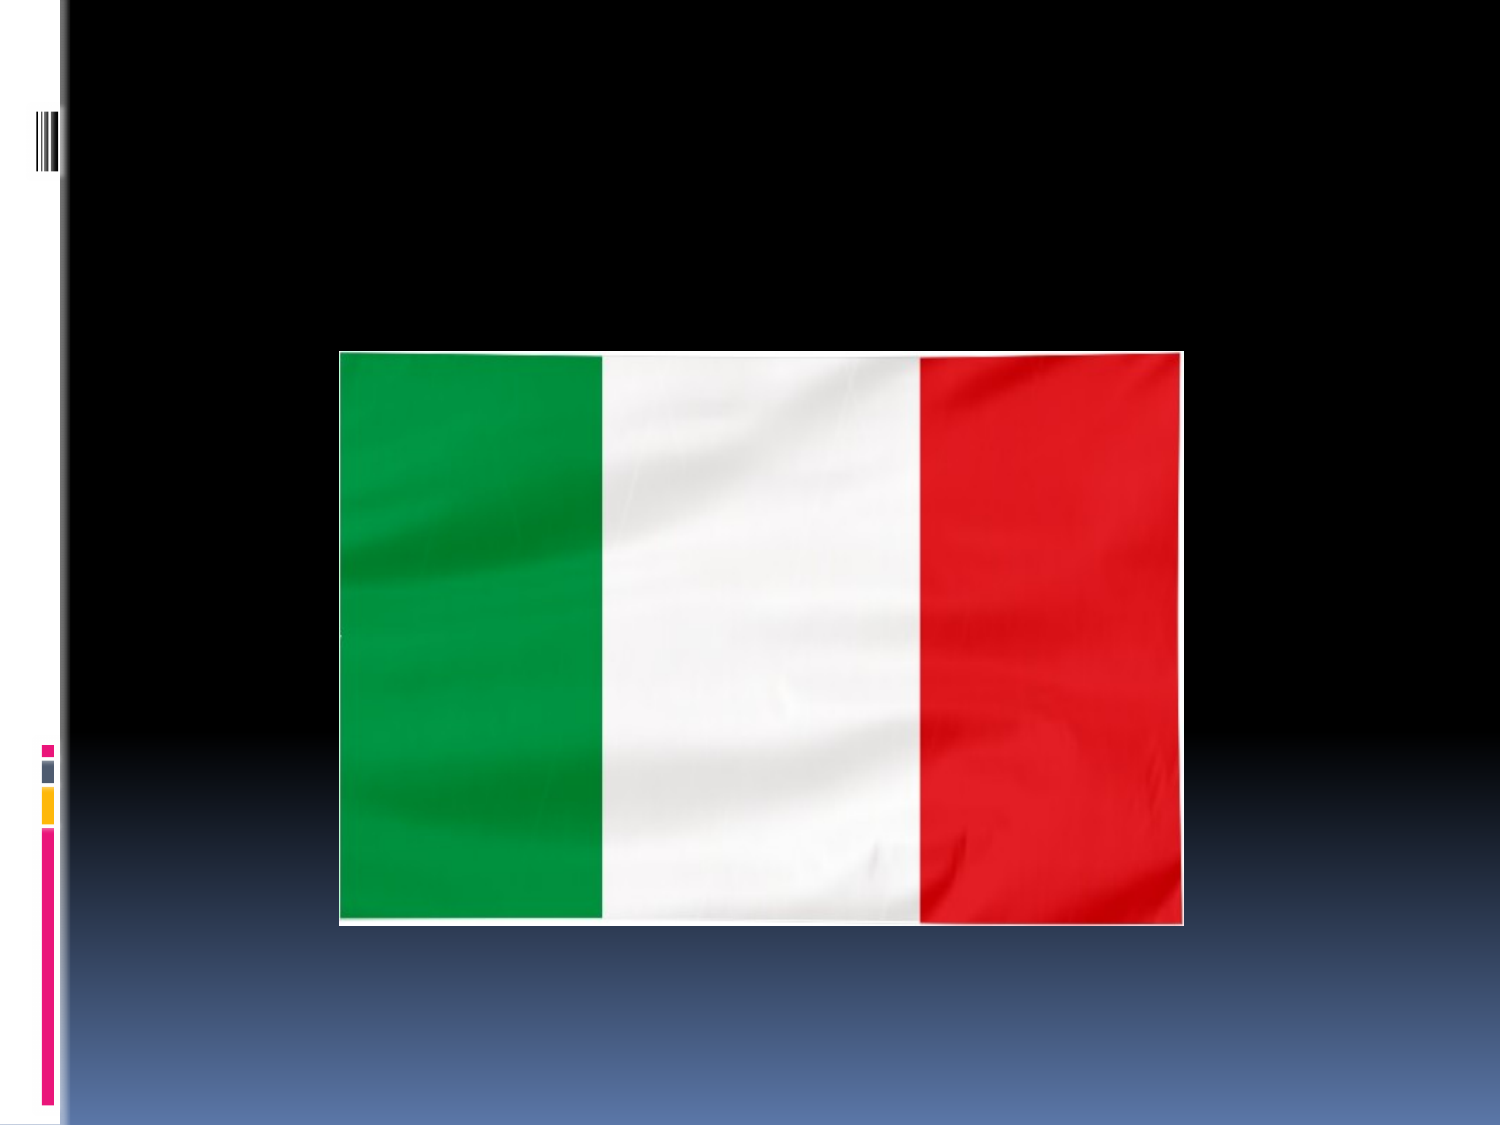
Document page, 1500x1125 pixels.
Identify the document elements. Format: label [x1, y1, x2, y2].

picture [339, 351, 1184, 927]
